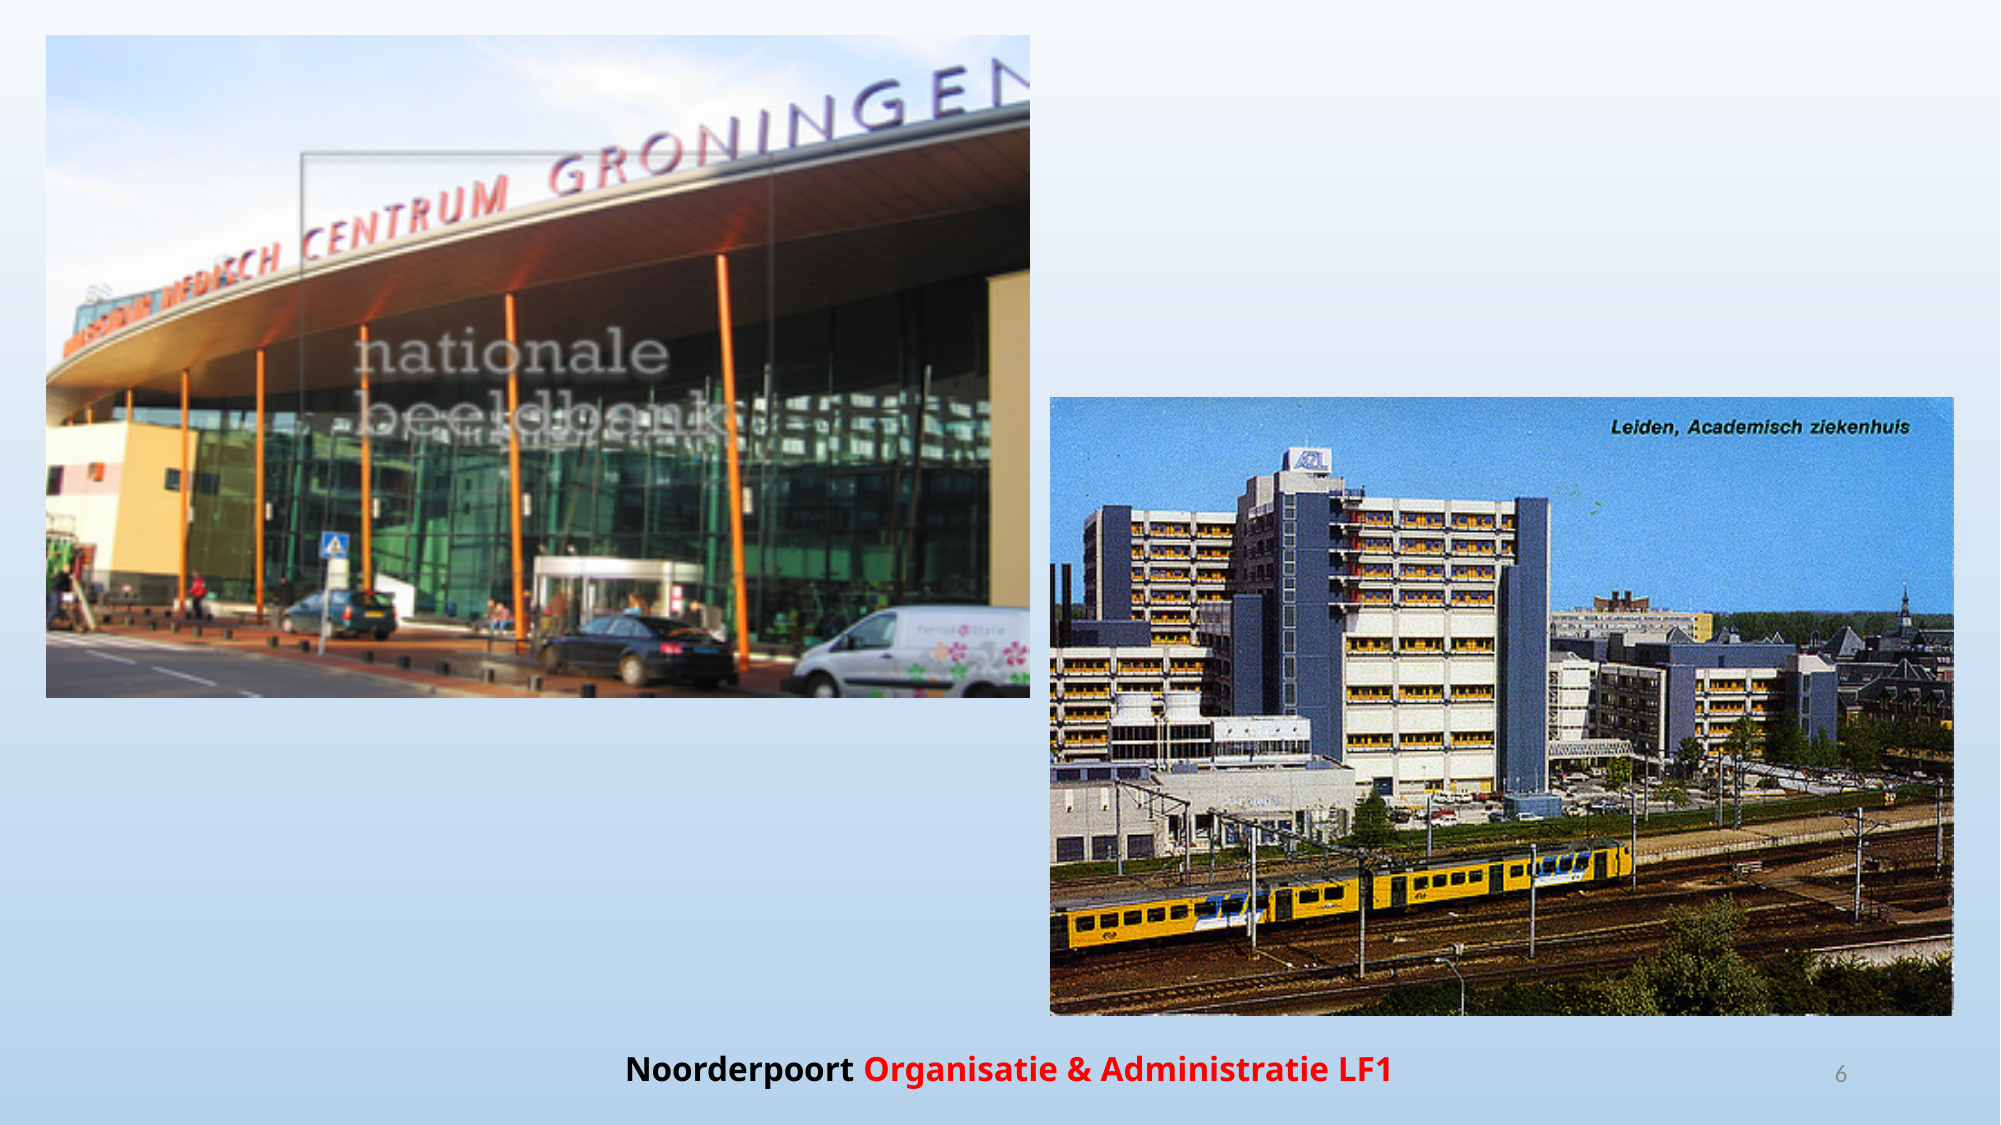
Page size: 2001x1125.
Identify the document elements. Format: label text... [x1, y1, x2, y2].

picture [1050, 397, 1954, 1016]
footer Noorderpoort Organisatie & Administratie LF1 [249, 1038, 1770, 1099]
picture [46, 35, 1030, 698]
slide_number 6 [1412, 1042, 1863, 1103]
